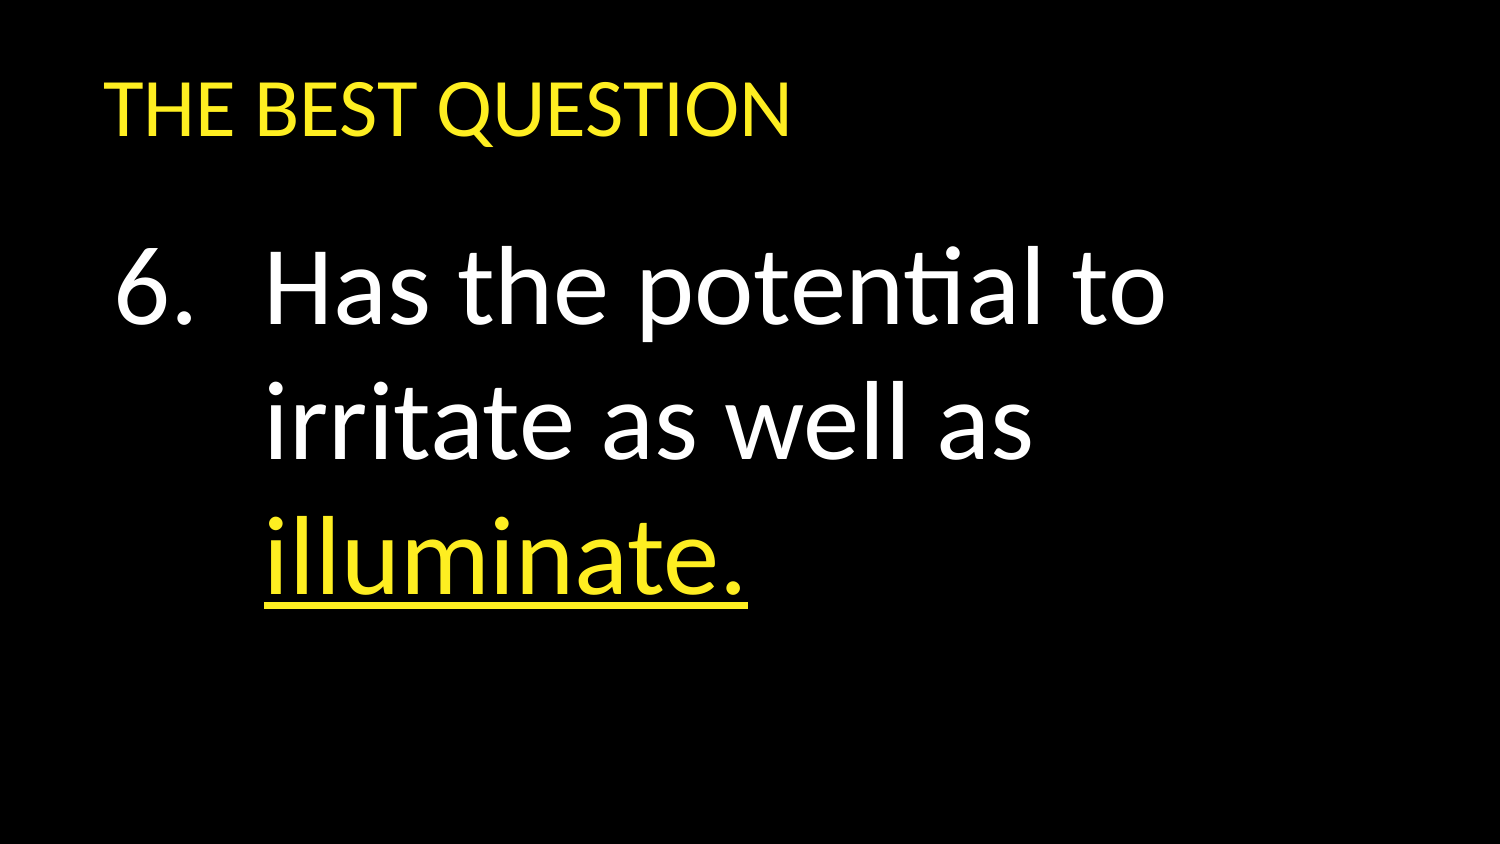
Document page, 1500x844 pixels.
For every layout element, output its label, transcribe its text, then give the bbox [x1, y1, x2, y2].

text_box THE BEST QUESTION [88, 46, 1011, 161]
text_box Has the potential to irritate as well as illuminate. [99, 205, 1434, 625]
